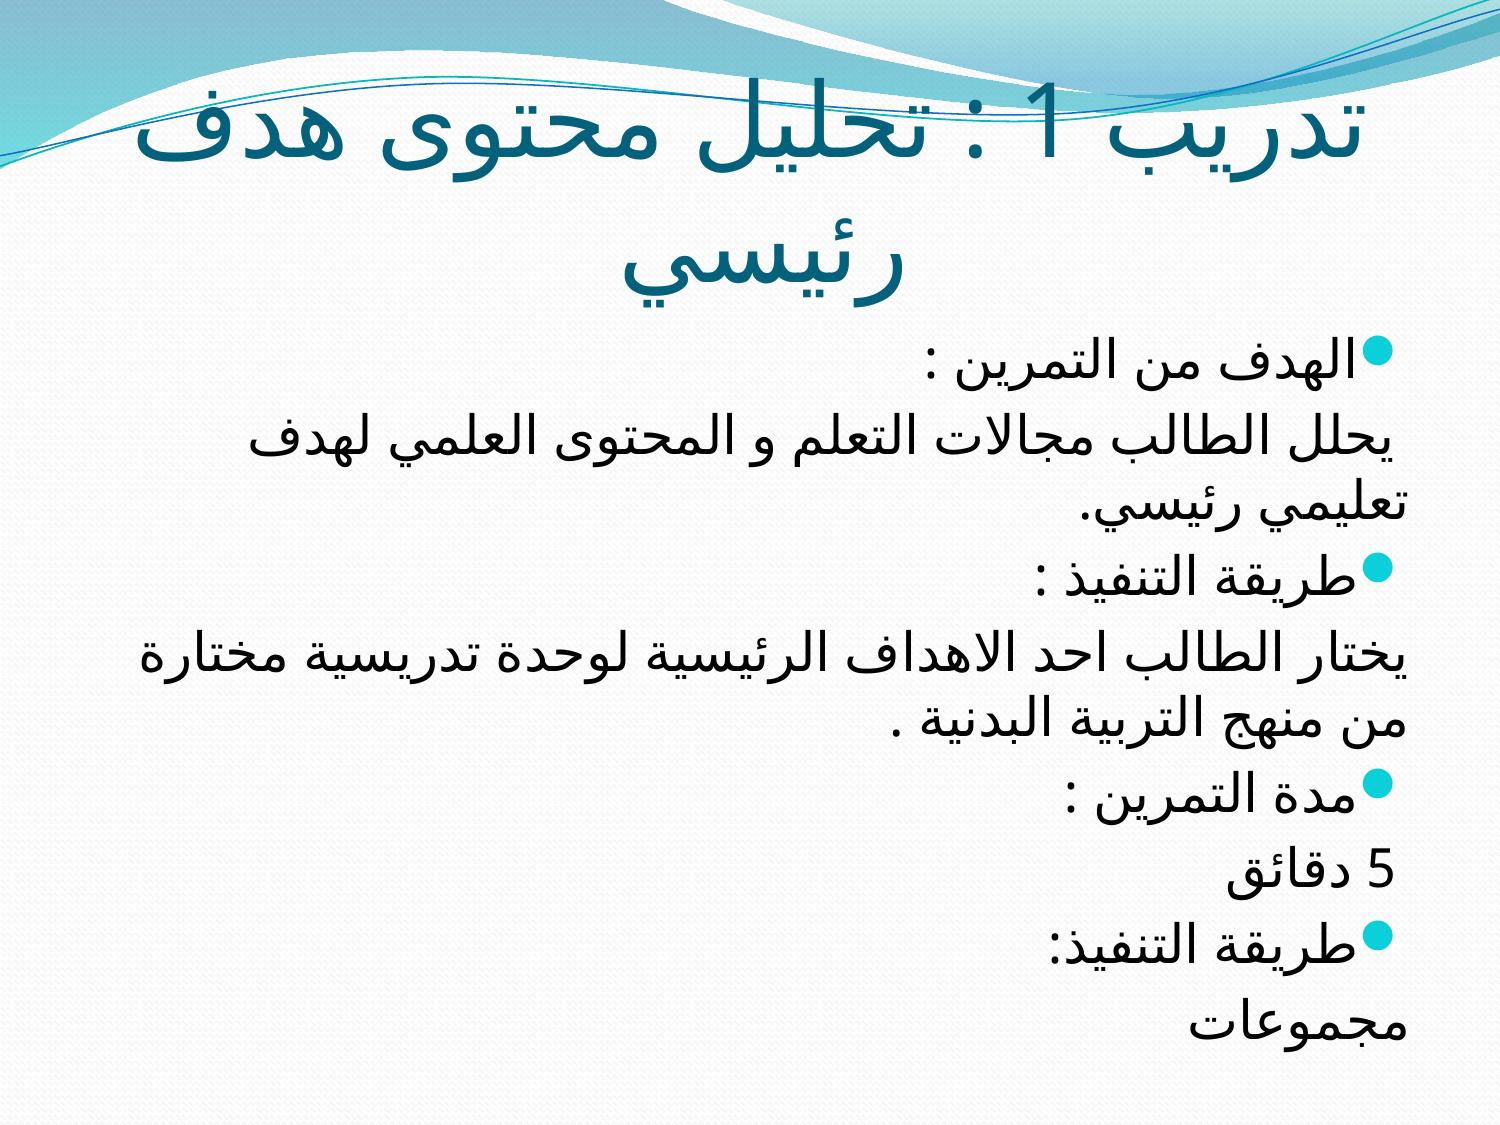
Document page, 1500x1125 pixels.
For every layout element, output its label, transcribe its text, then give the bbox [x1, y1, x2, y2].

list الهدف من التمرين : يحلل الطالب مجالات التعلم و المحتوى العلمي لهدف تعليمي رئيسي. طريقة التنفيذ : يختار الطالب احد الاهداف الرئيسية لوحدة تدريسية مختارة من منهج التربية البدنية . مدة التمرين : 5 دقائق طريقة التنفيذ: مجموعات [75, 317, 1425, 1038]
title تدريب 1 : تحليل محتوى هدف رئيسي [75, 115, 1425, 303]
